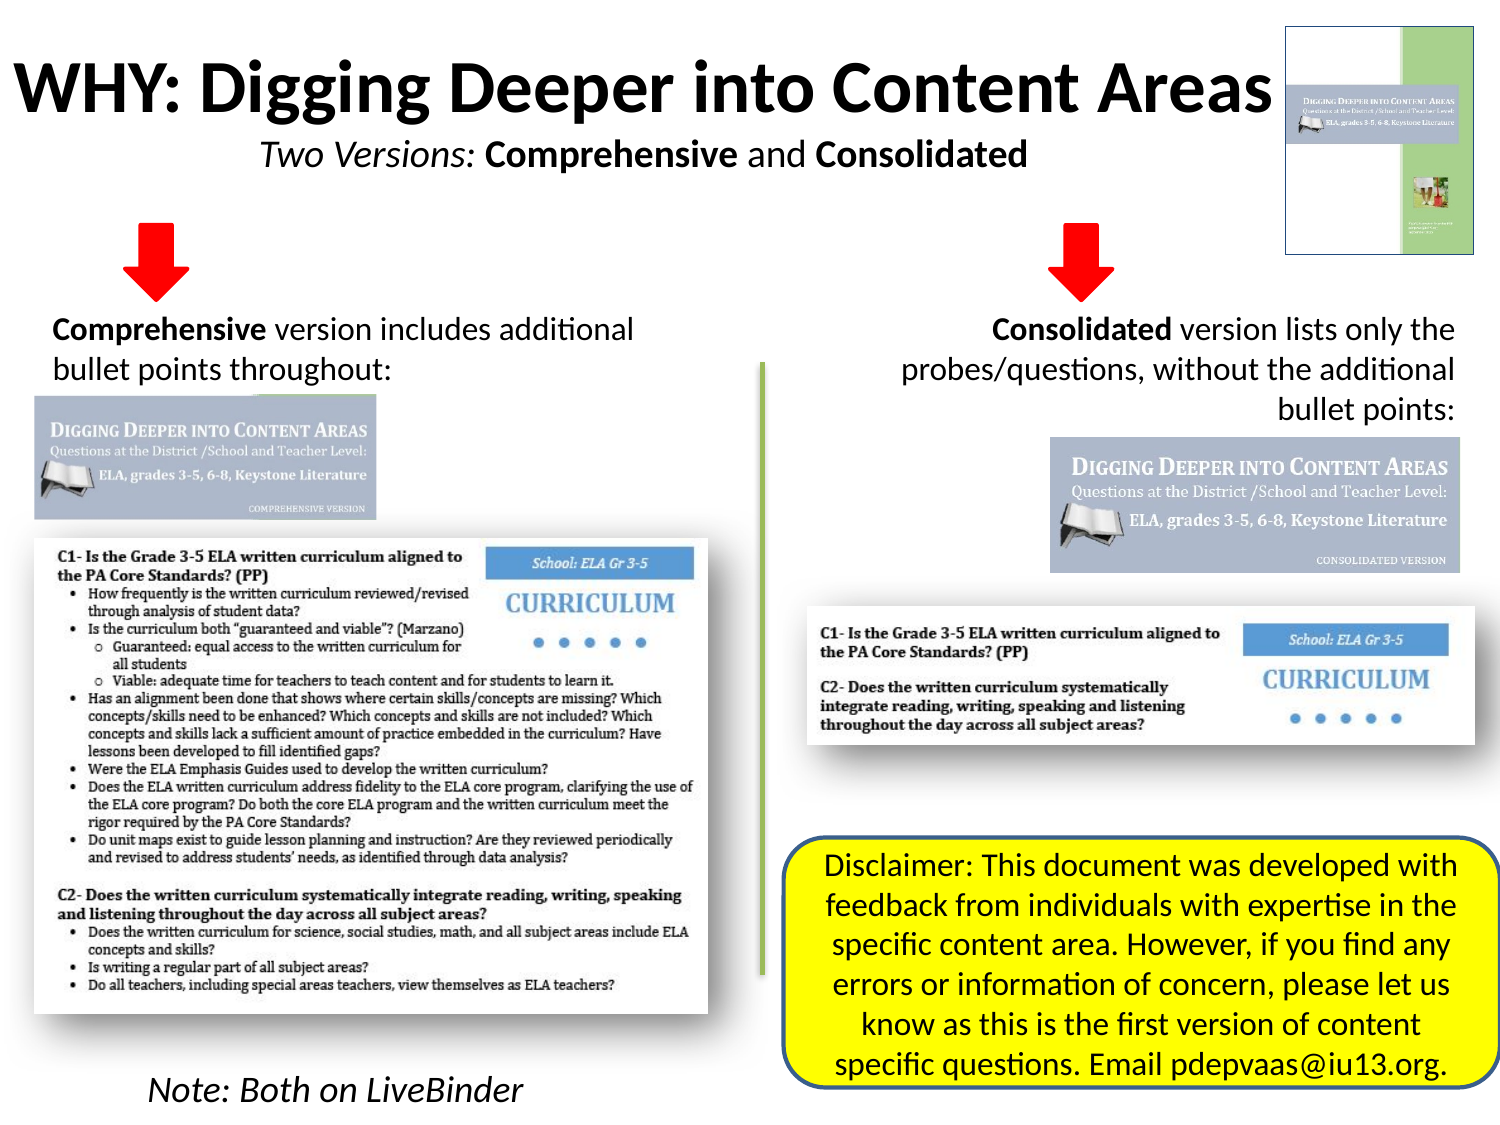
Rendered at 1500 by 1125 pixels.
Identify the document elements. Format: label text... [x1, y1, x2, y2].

text_box Disclaimer: This document was developed with feedback from individuals with expertise in the specific content area. However, if you find any errors or information of concern, please let us know as this is the first version of content specific questions. Email pdepvaas@iu13.org. [781, 835, 1500, 1090]
list Consolidated version lists only the probes/questions, without the additional bullet points: [845, 299, 1472, 435]
list Comprehensive version includes additional bullet points throughout: [37, 299, 690, 392]
text_box [123, 222, 190, 303]
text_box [34, 394, 708, 1014]
picture [1285, 26, 1475, 255]
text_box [807, 437, 1476, 746]
text_box [1048, 223, 1115, 303]
text_box Note: Both on LiveBinder [132, 1057, 539, 1117]
title WHY: Digging Deeper into Content Areas Two Versions: Comprehensive and Consolidated [0, 24, 1286, 188]
